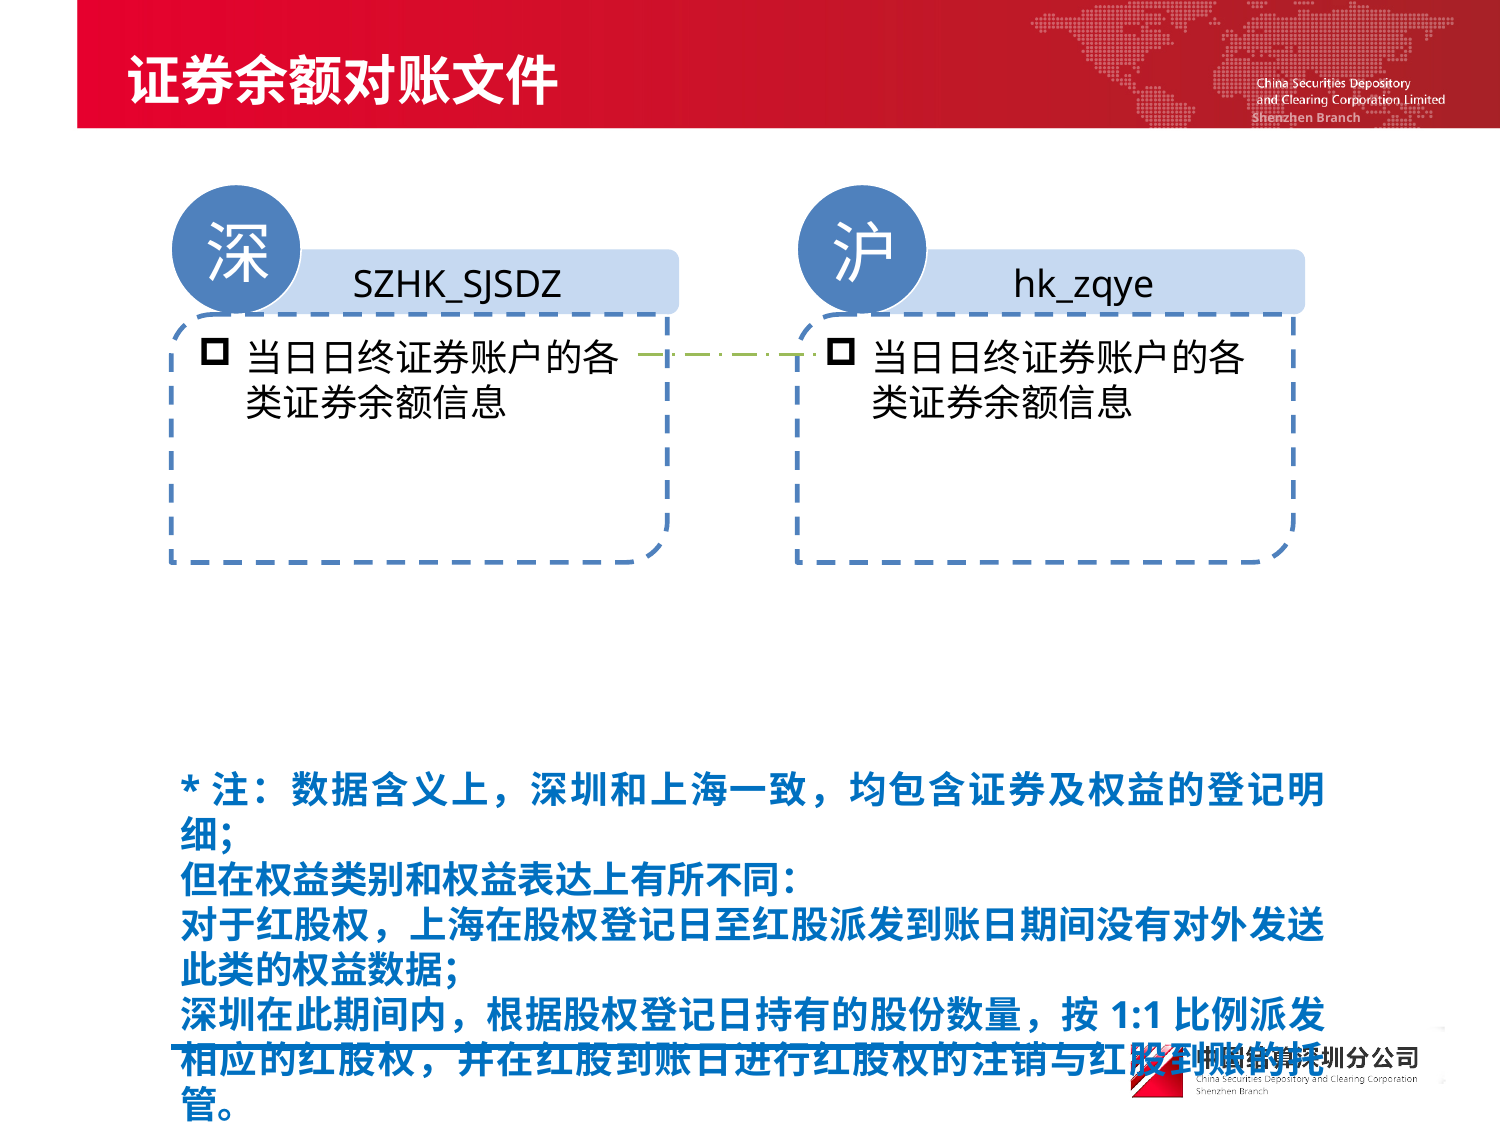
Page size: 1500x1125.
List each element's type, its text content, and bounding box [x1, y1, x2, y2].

text_box *注：数据含义上，深圳和上海一致，均包含证券及权益的登记明细； 但在权益类别和权益表达上有所不同： 对于红股权，上海在股权登记日至红股派发到账日期间没有对外发送此类的权益数据； 深圳在此期间内，根据股权登记日持有的股份数量，按1:1比例派发相应的红股权，并在红股到账日进行红股权的注销与红股到账的托管。 [165, 758, 1341, 1125]
title 证券余额对账文件 [110, 31, 1495, 119]
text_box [170, 184, 1306, 563]
picture [0, 0, 1500, 1125]
